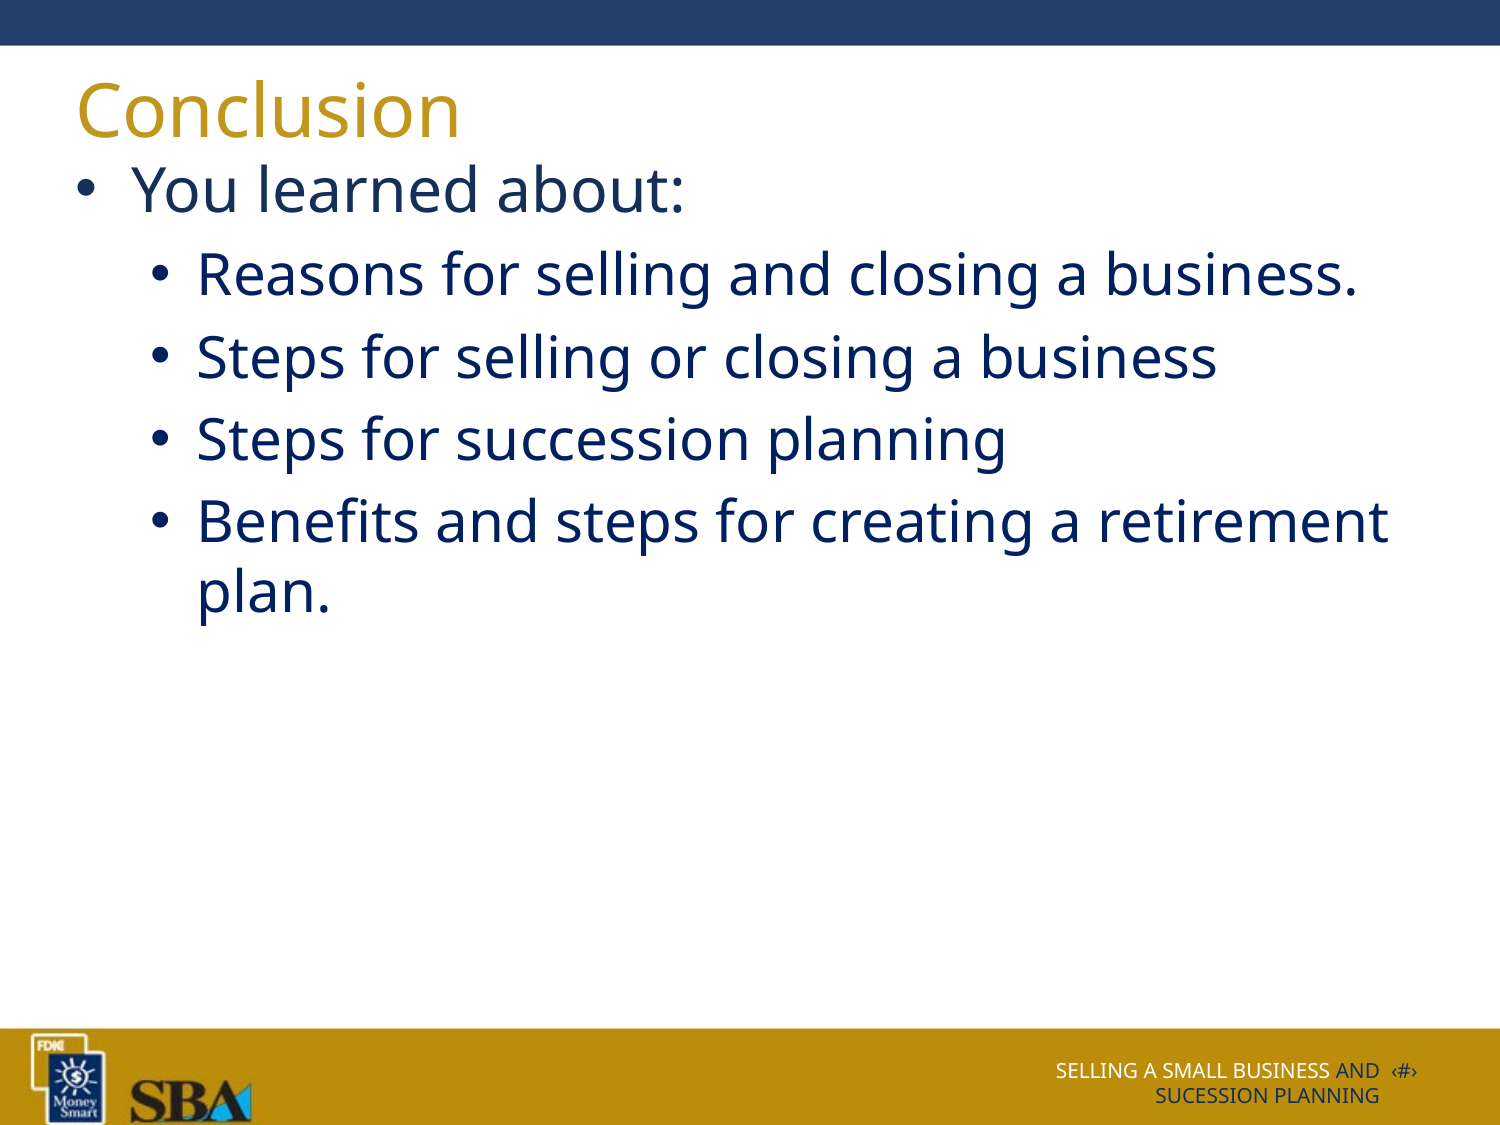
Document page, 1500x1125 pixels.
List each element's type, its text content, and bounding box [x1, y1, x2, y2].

title Conclusion [74, 61, 1426, 149]
picture [0, 0, 1500, 1125]
list You learned about: Reasons for selling and closing a business. Steps for selling or closing a business Steps for succession planning Benefits and steps for creating a retirement plan. [74, 149, 1451, 851]
